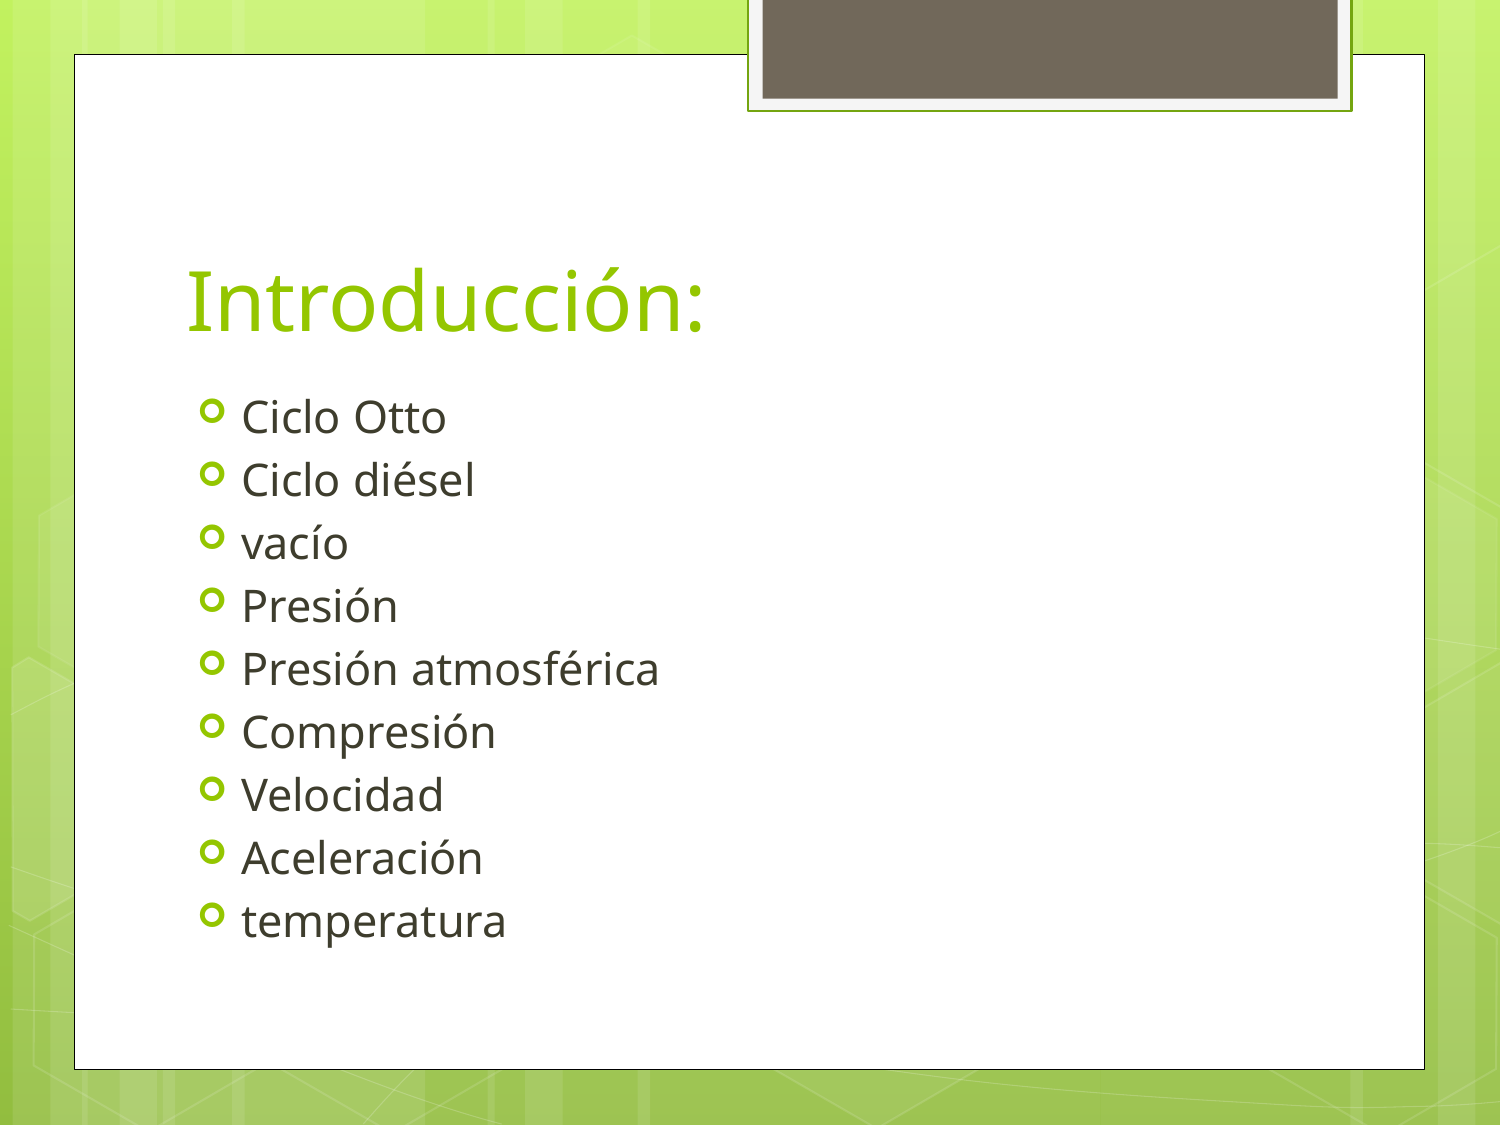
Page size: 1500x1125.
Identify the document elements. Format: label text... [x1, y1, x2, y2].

title Introducción: [171, 168, 1324, 357]
list Ciclo Otto Ciclo diésel vacío Presión Presión atmosférica Compresión Velocidad Aceleración temperatura [171, 381, 1283, 957]
